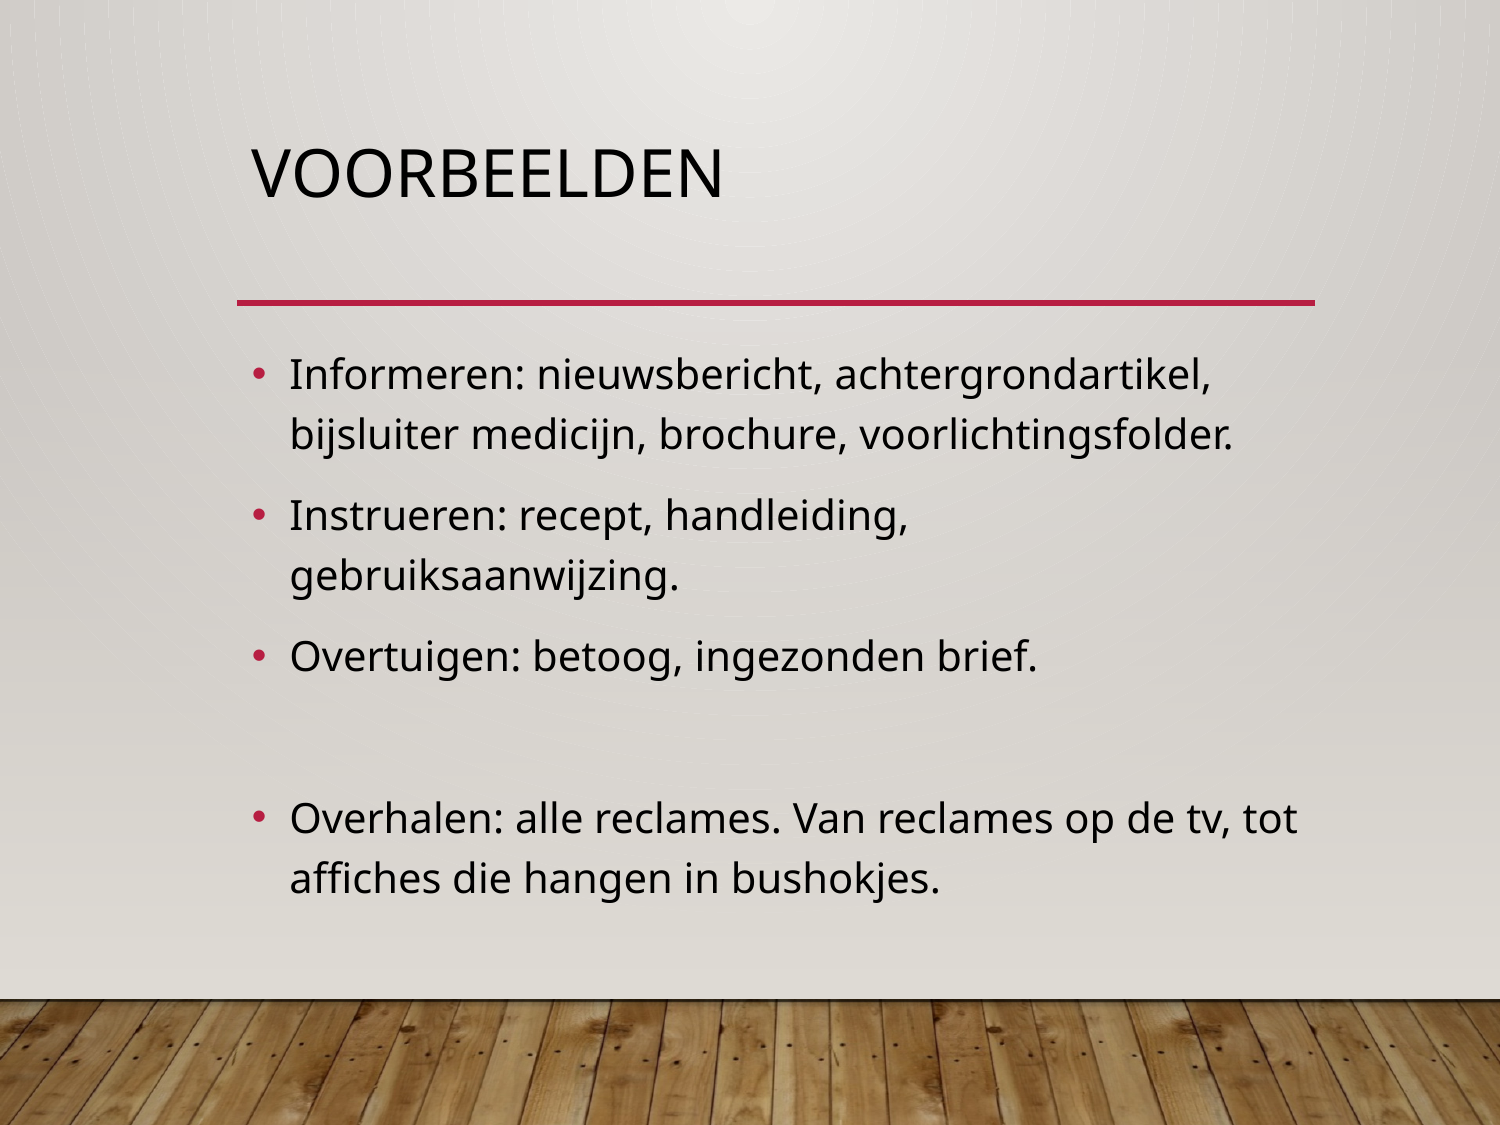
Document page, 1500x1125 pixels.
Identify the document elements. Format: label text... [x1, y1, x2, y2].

list Informeren: nieuwsbericht, achtergrondartikel, bijsluiter medicijn, brochure, voorlichtingsfolder. Instrueren: recept, handleiding, gebruiksaanwijzing. Overtuigen: betoog, ingezonden brief. Overhalen: alle reclames. Van reclames op de tv, tot affiches die hangen in bushokjes. [236, 330, 1315, 897]
picture [0, 999, 1500, 1125]
title Voorbeelden [236, 131, 1315, 305]
